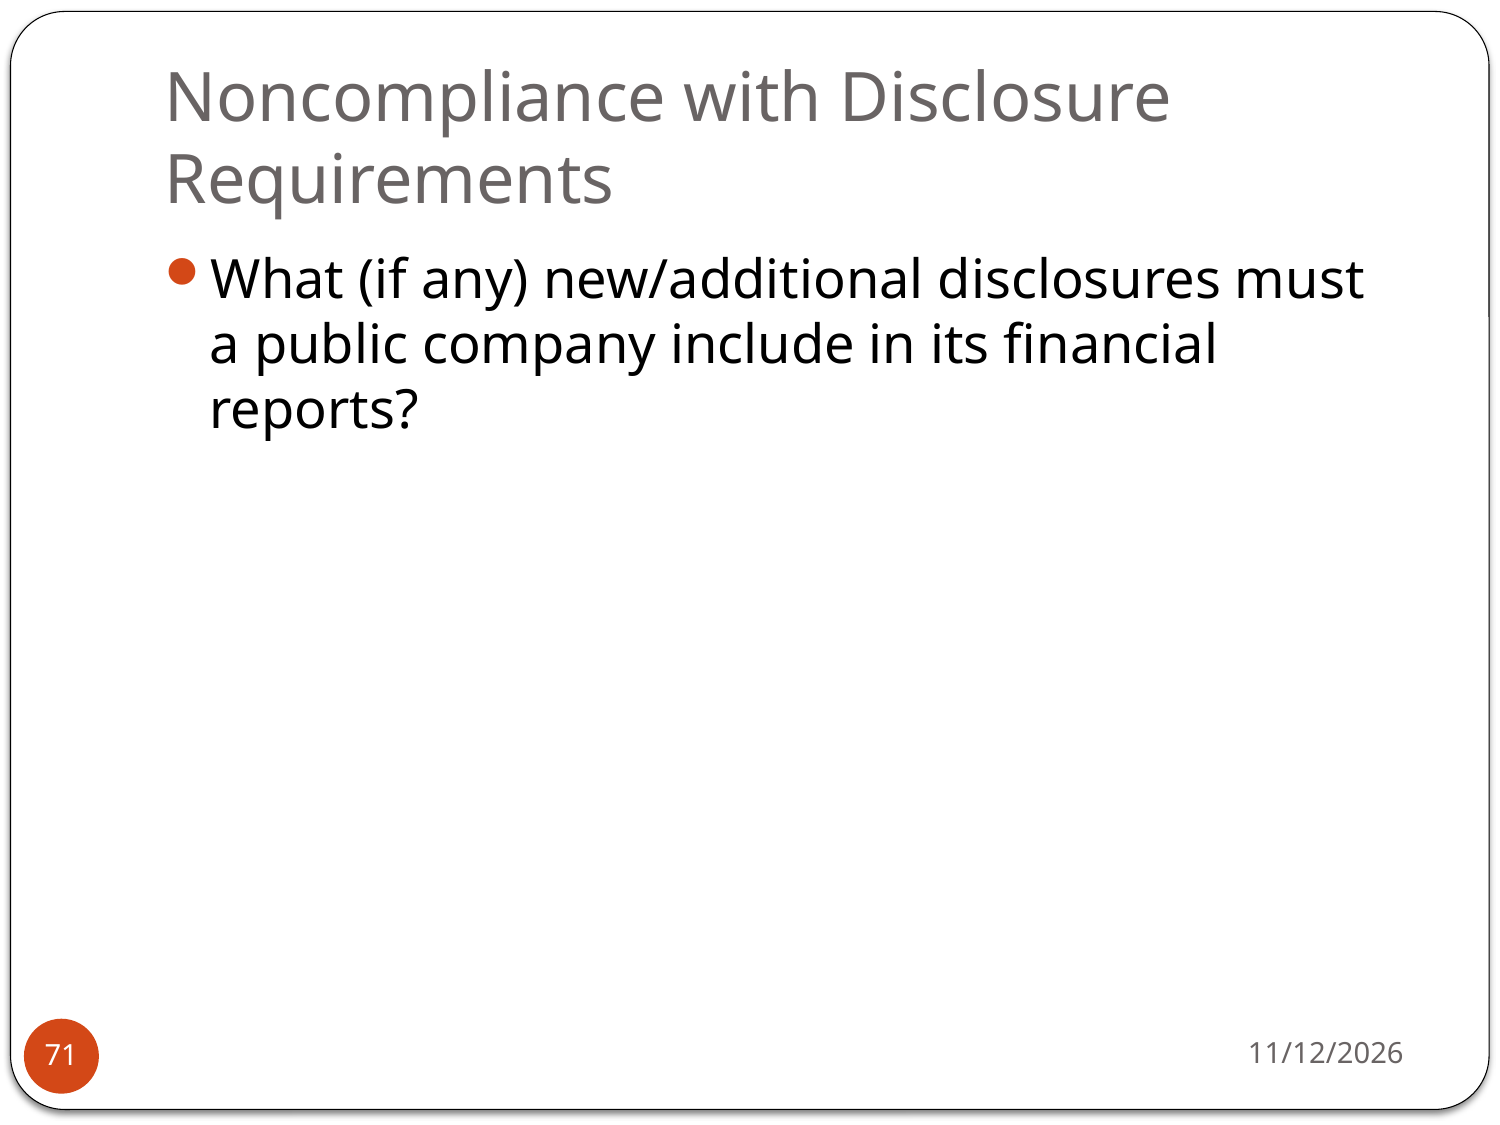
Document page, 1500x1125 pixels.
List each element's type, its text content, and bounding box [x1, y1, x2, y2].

title Noncompliance with Disclosure Requirements [150, 45, 1425, 233]
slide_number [1012, 1015, 1419, 1094]
list What (if any) new/additional disclosures must a public company include in its financial reports? [150, 237, 1425, 988]
slide_number 71 [23, 1018, 99, 1094]
